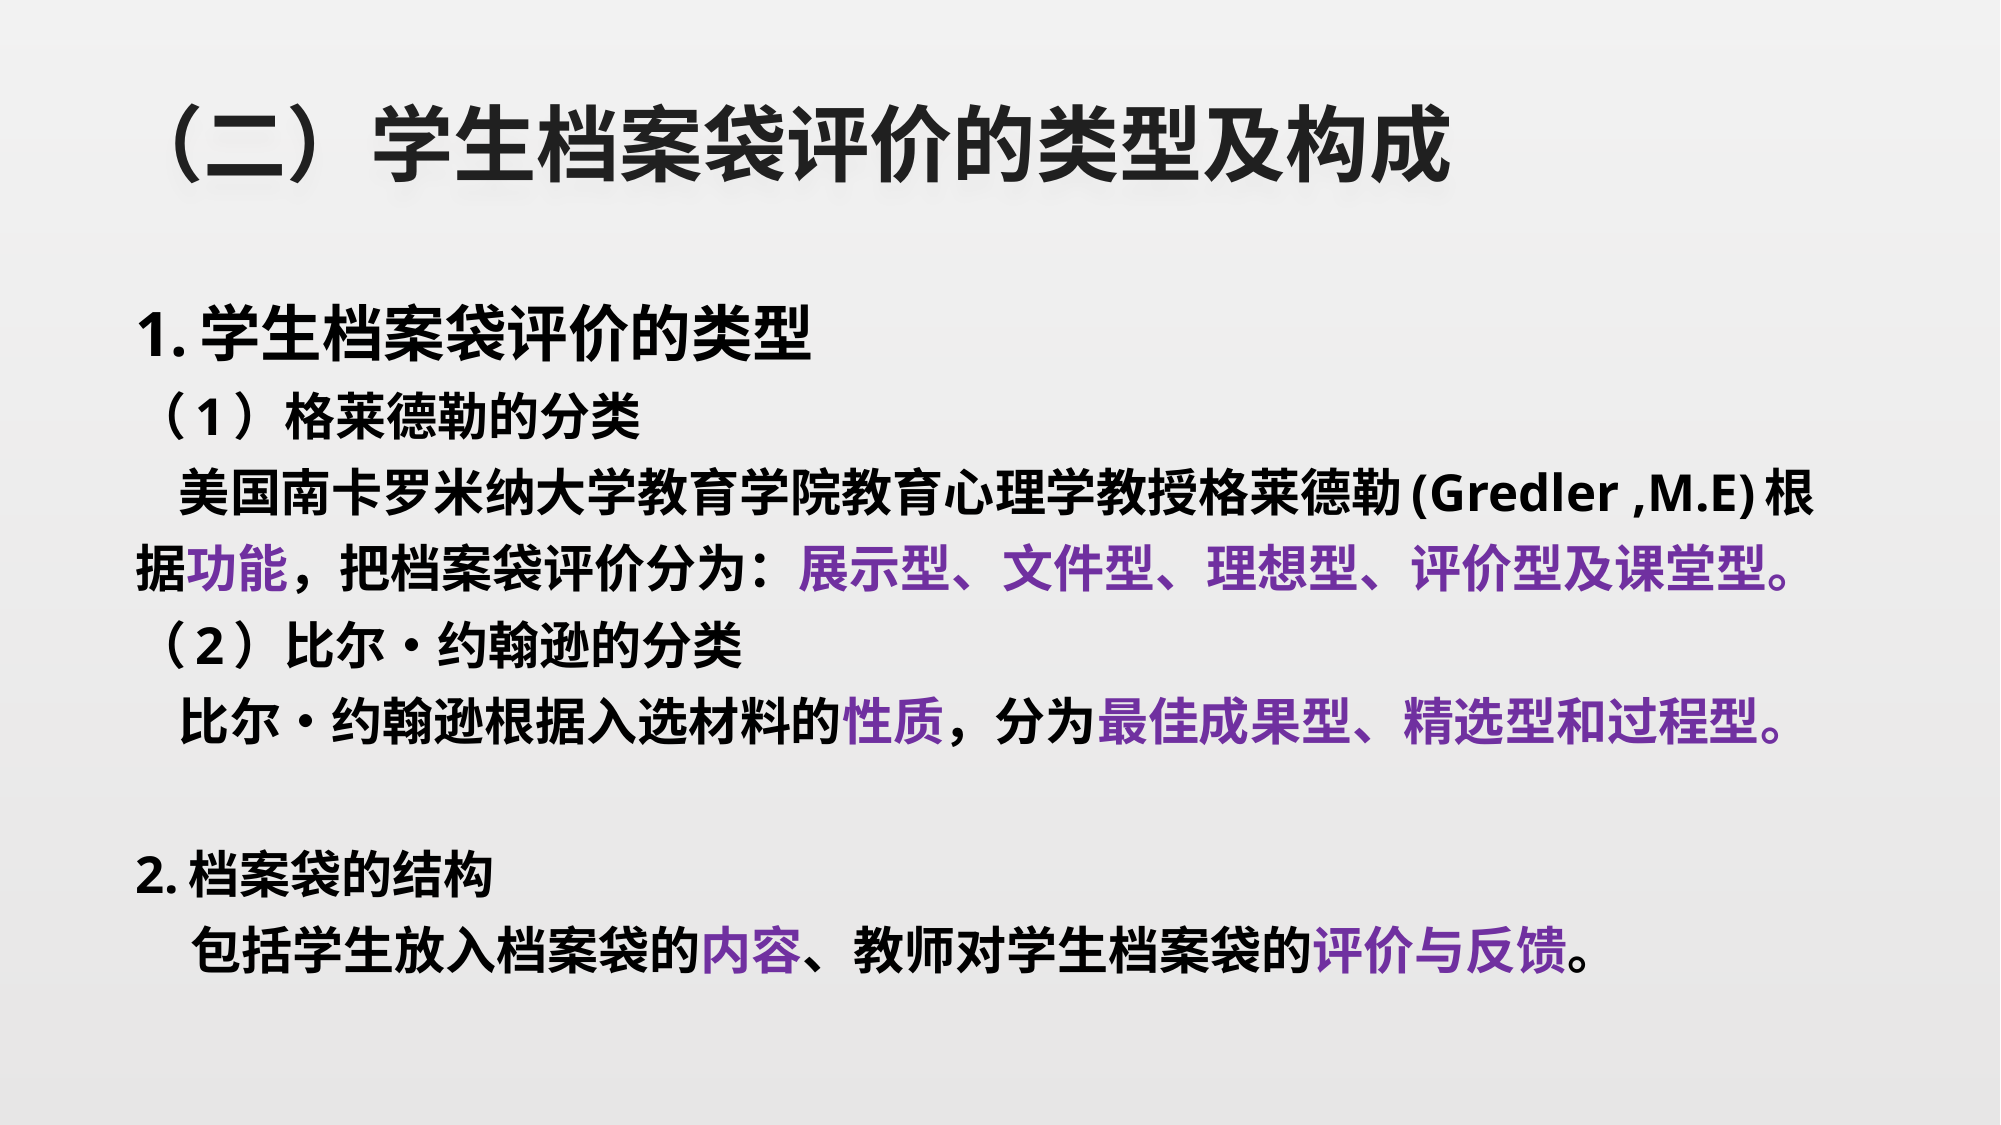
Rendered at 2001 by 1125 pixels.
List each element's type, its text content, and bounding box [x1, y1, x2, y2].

list 1.学生档案袋评价的类型 （1）格莱德勒的分类 美国南卡罗米纳大学教育学院教育心理学教授格莱德勒(Gredler ,M.E)根据功能，把档案袋评价分为：展示型、文件型、理想型、评价型及课堂型。 （2）比尔•约翰逊的分类 比尔•约翰逊根据入选材料的性质，分为最佳成果型、精选型和过程型。 2.档案袋的结构 包括学生放入档案袋的内容、教师对学生档案袋的评价与反馈。 [115, 266, 1840, 1070]
title （二）学生档案袋评价的类型及构成 [100, 55, 1900, 243]
